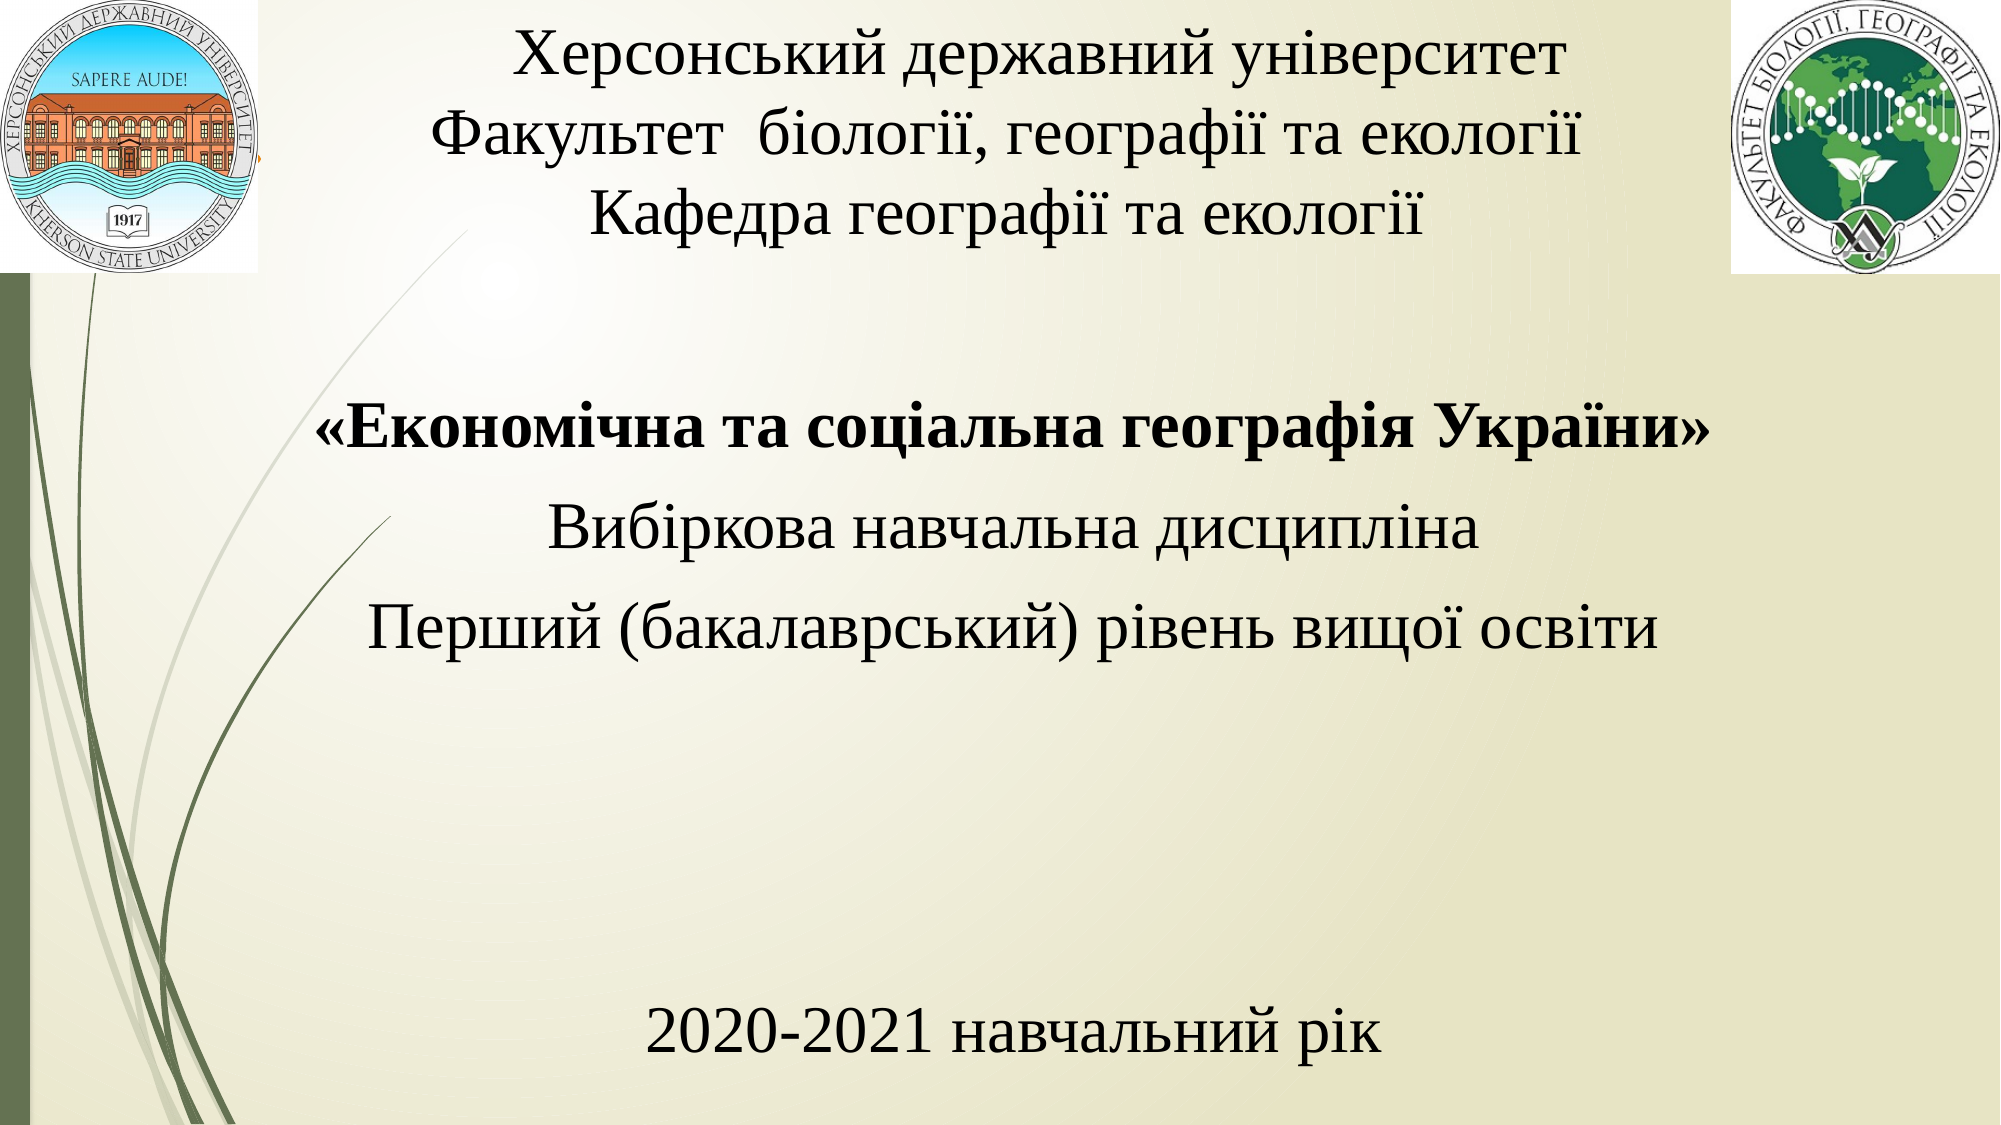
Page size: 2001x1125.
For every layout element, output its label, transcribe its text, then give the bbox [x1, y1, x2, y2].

list «Економічна та соціальна географія України» Вибіркова навчальна дисципліна Перший (бакалаврський) рівень вищої освіти 2020-2021 навчальний рік [113, 272, 1916, 1092]
picture [1730, 0, 2000, 274]
title Херсонський державний університет Факультет біології, географії та екології Кафедра географії та екології [302, 0, 1713, 272]
picture [0, 0, 258, 273]
